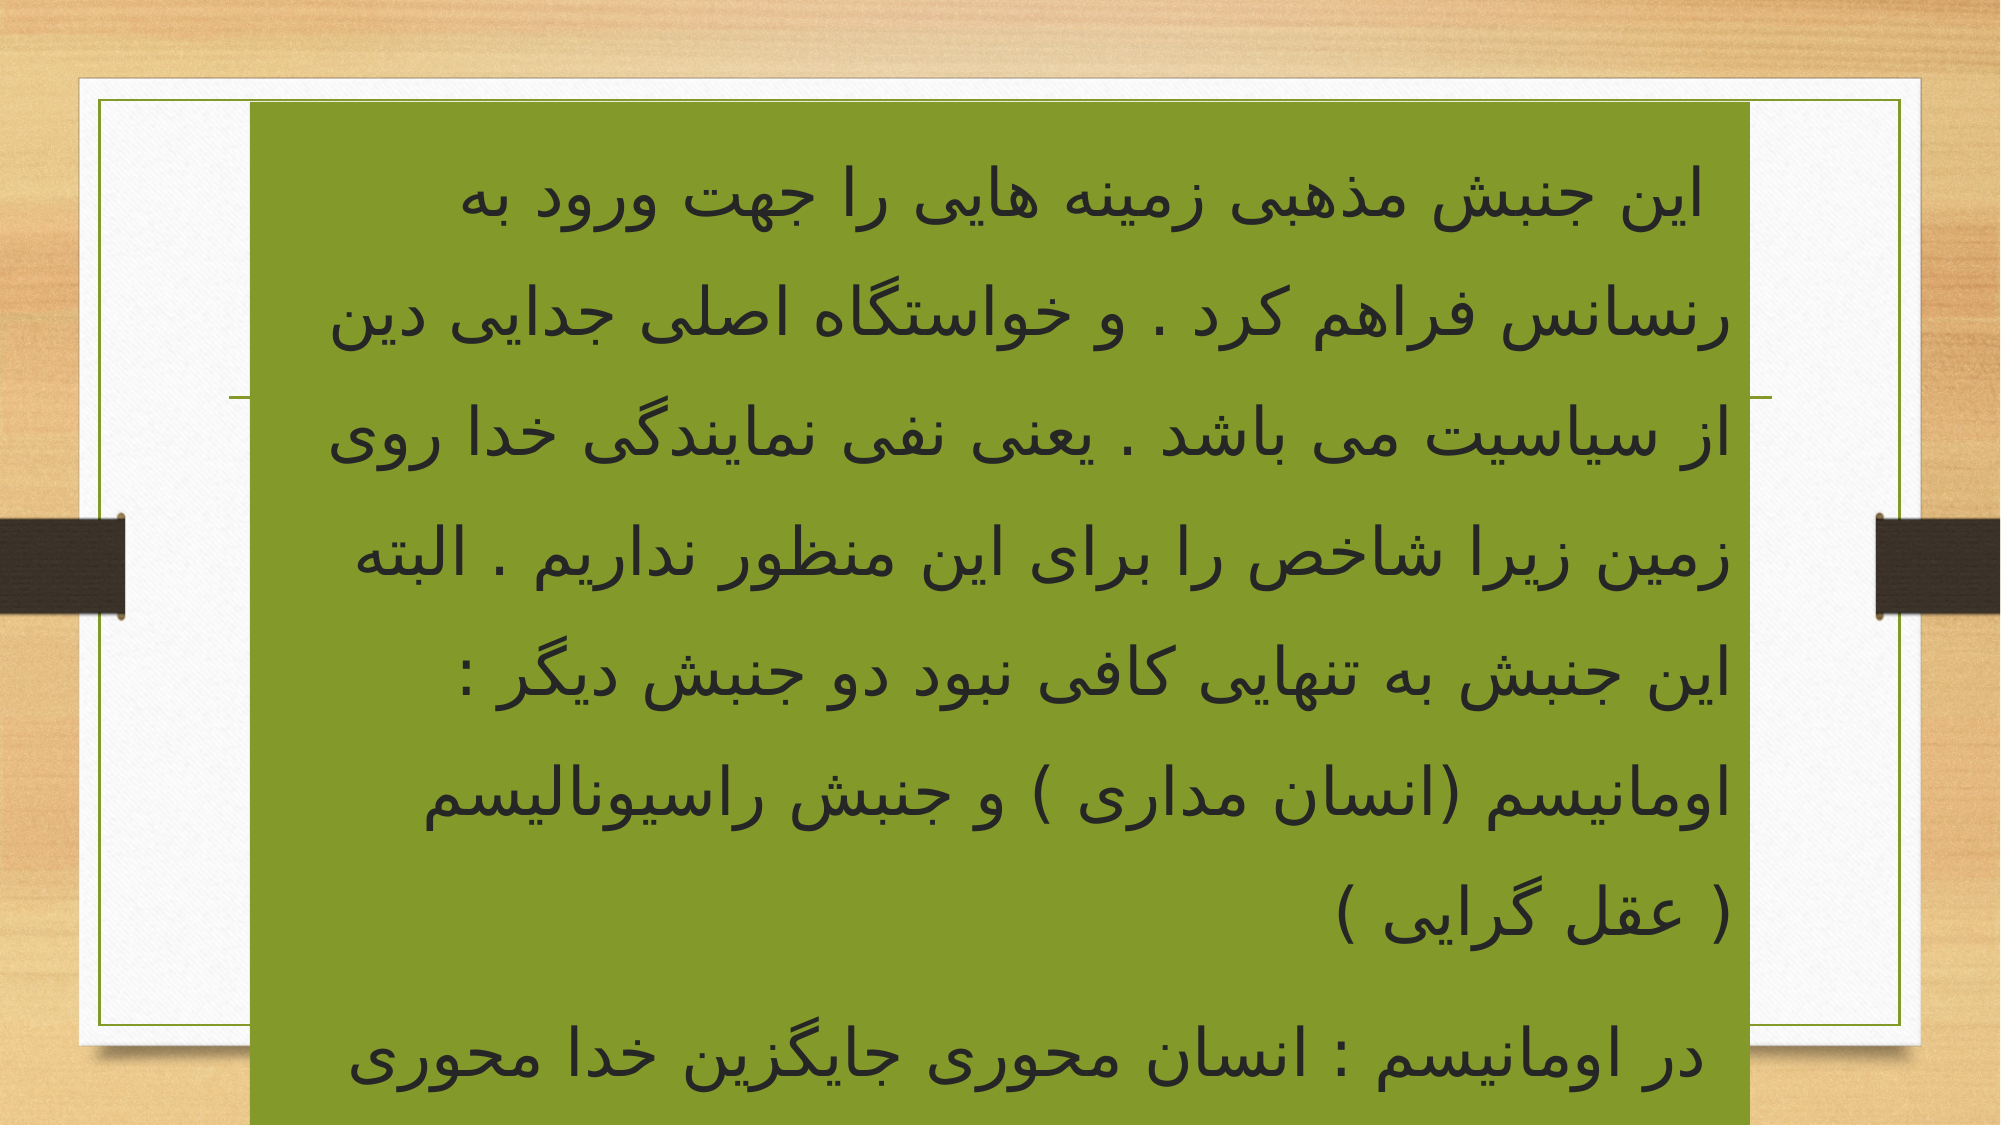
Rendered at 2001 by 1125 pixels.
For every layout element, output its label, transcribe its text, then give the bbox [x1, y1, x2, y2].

list این جنبش مذهبی زمینه هایی را جهت ورود به رنسانس فراهم کرد . و خواستگاه اصلی جدایی دین از سیاسیت می باشد . یعنی نفی نمایندگی خدا روی زمین زیرا شاخص را برای این منظور نداریم . البته این جنبش به تنهایی کافی نبود دو جنبش دیگر : اومانیسم (انسان مداری ) و جنبش راسیونالیسم ( عقل گرایی ) در اومانیسم : انسان محوری جایگزین خدا محوری می گردد ( Humonism ) راسیو نالیسم : یعنی جانشینی عقل به جای وحی ( rationalism ) [249, 101, 1750, 1125]
picture [0, 0, 2001, 1125]
